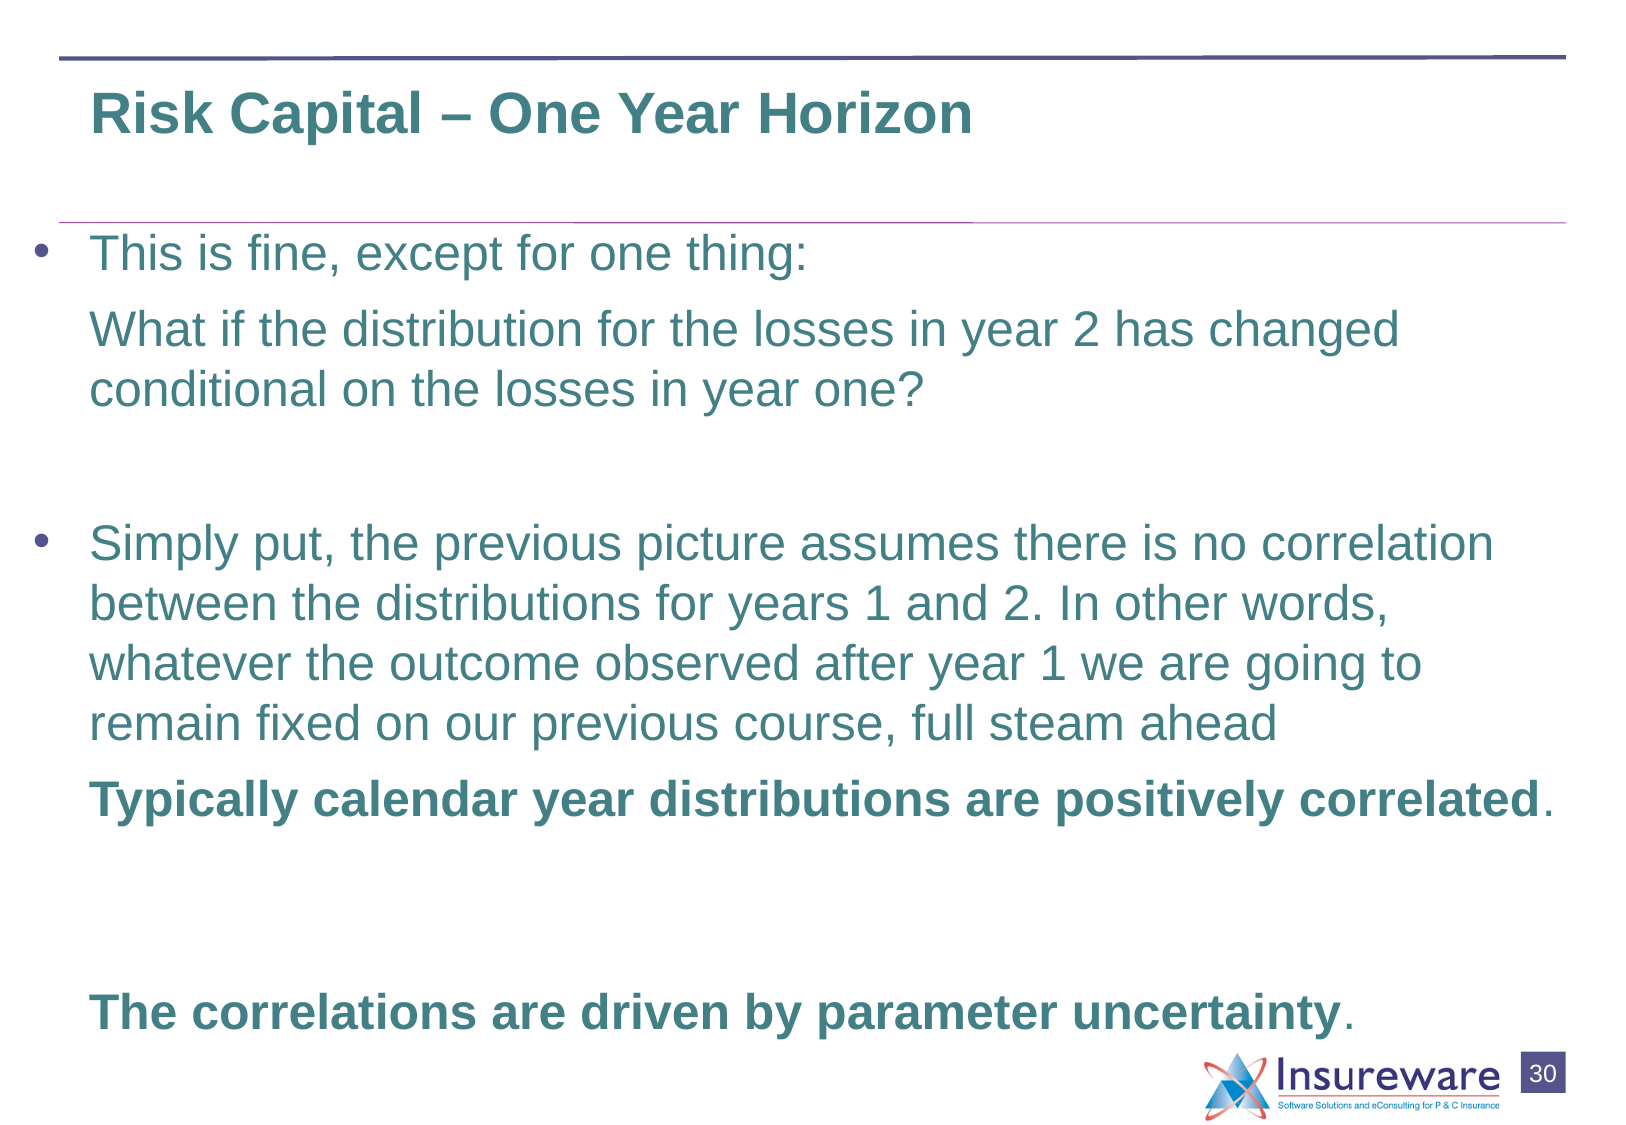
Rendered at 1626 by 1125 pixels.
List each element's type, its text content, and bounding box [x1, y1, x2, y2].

picture [1202, 1052, 1500, 1122]
list This is fine, except for one thing: What if the distribution for the losses in year 2 has changed conditional on the losses in year one? Simply put, the previous picture assumes there is no correlation between the distributions for years 1 and 2. In other words, whatever the outcome observed after year 1 we are going to remain fixed on our previous course, full steam ahead Typically calendar year distributions are positively correlated. The correlations are driven by parameter uncertainty. [32, 219, 1568, 1006]
slide_number 29 [1520, 1051, 1566, 1093]
title Risk Capital – One Year Horizon [90, 79, 1568, 204]
